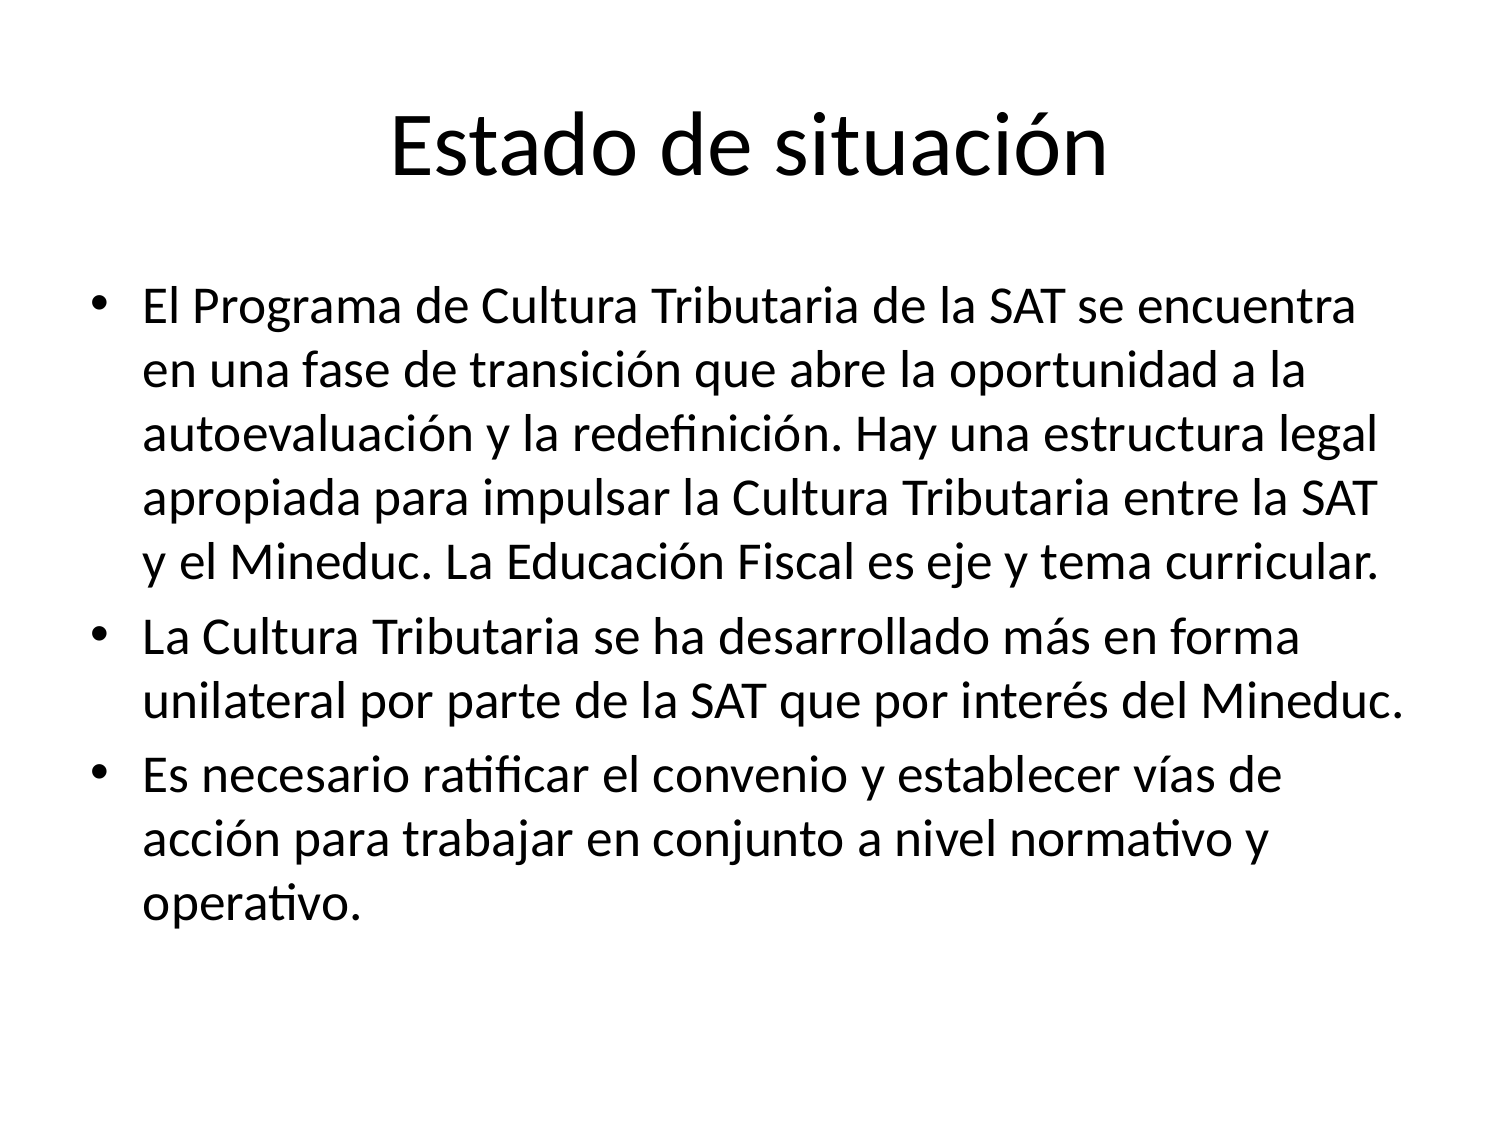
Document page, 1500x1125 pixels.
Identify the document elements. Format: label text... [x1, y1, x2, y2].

title Estado de situación [75, 45, 1425, 233]
list El Programa de Cultura Tributaria de la SAT se encuentra en una fase de transición que abre la oportunidad a la autoevaluación y la redefinición. Hay una estructura legal apropiada para impulsar la Cultura Tributaria entre la SAT y el Mineduc. La Educación Fiscal es eje y tema curricular. La Cultura Tributaria se ha desarrollado más en forma unilateral por parte de la SAT que por interés del Mineduc. Es necesario ratificar el convenio y establecer vías de acción para trabajar en conjunto a nivel normativo y operativo. [75, 262, 1425, 1005]
